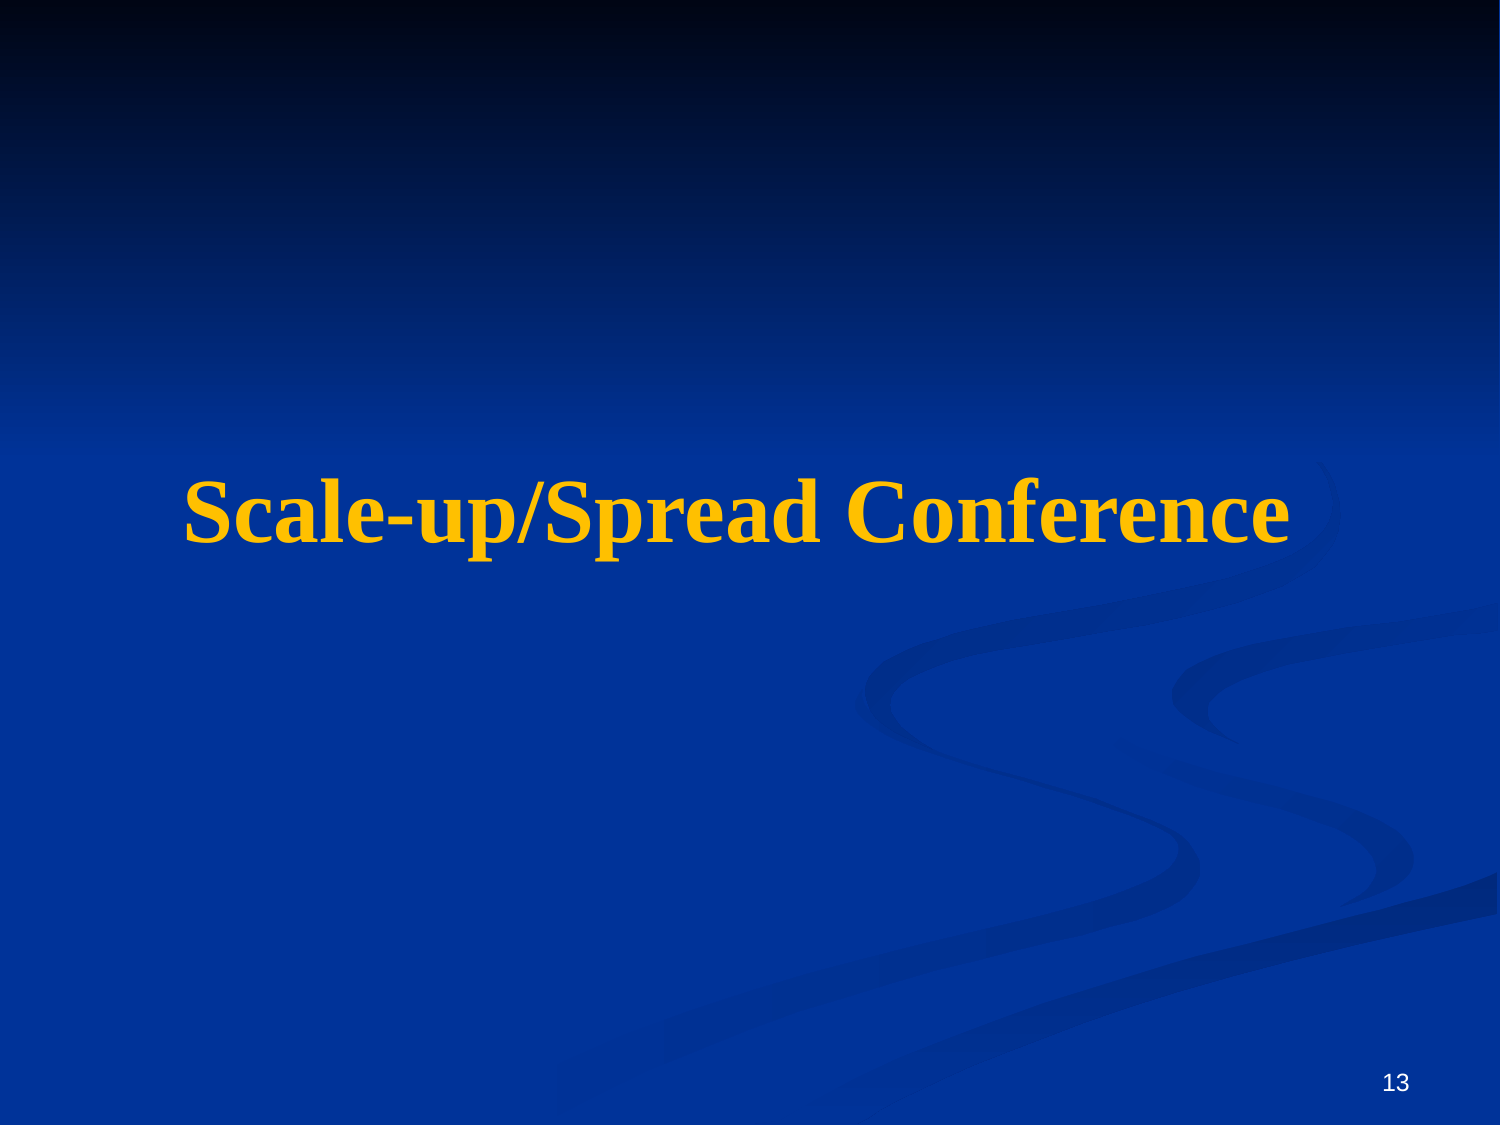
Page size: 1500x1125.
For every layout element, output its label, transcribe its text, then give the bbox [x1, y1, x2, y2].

slide_number 13 [1074, 1025, 1426, 1105]
title Scale-up/Spread Conference [99, 349, 1376, 663]
